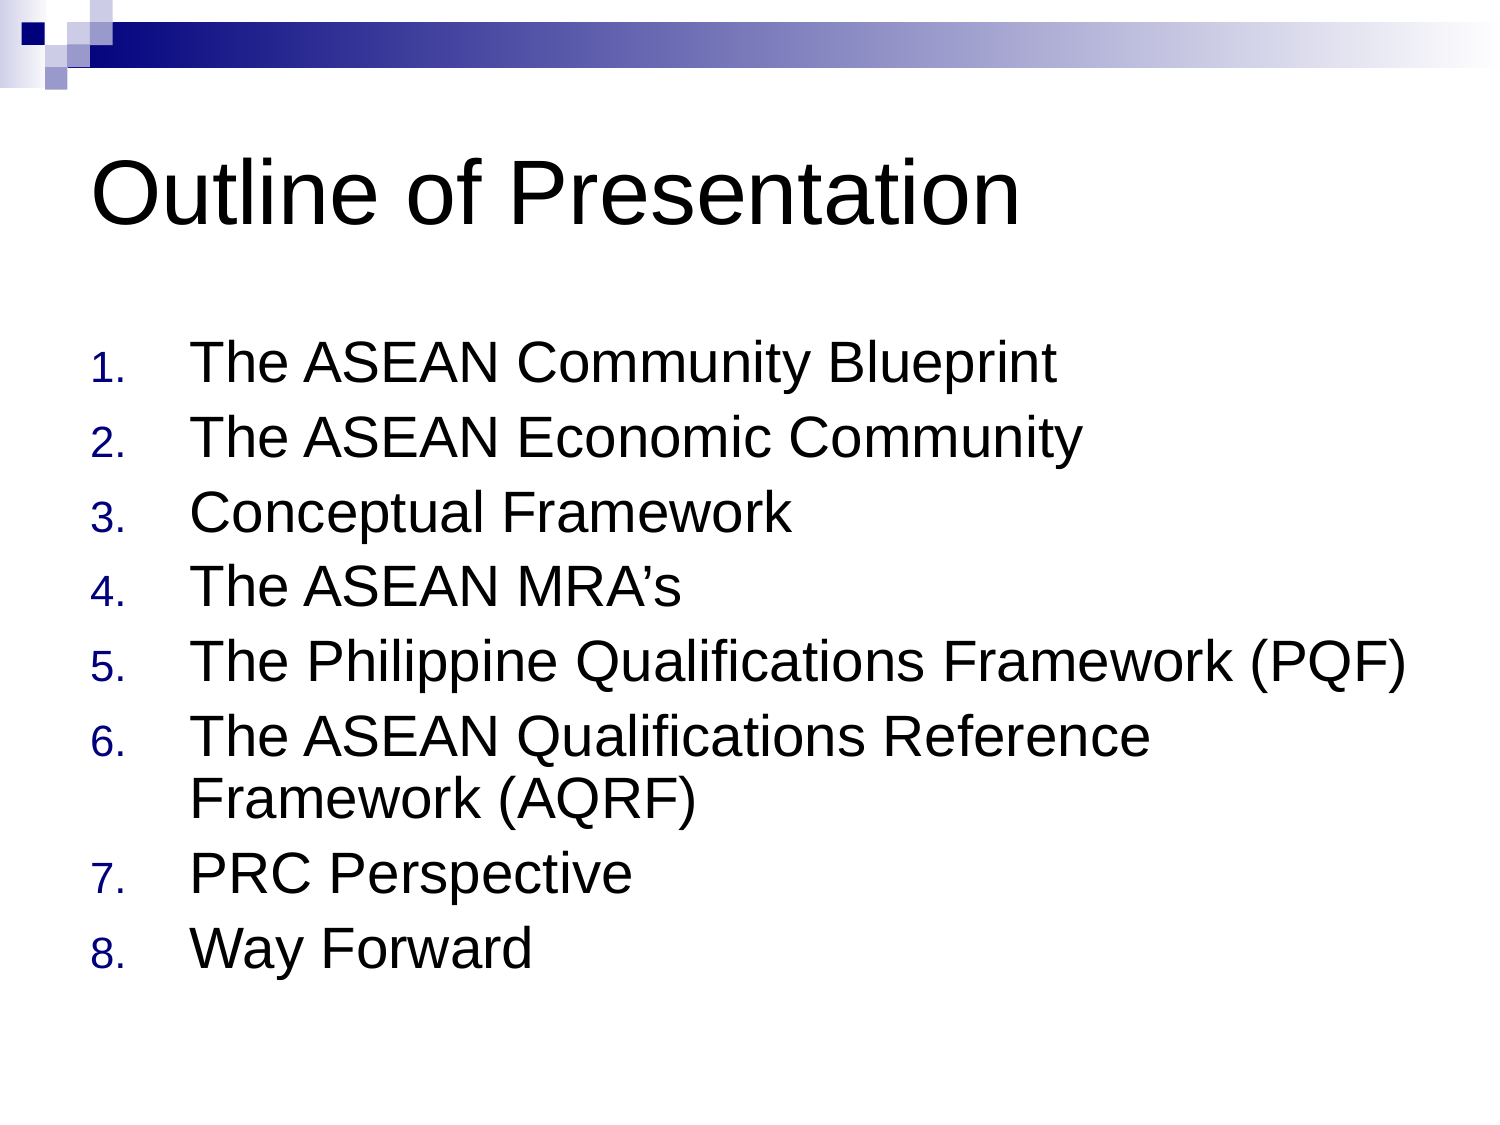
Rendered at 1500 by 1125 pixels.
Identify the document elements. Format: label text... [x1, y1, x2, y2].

title Outline of Presentation [74, 74, 1426, 301]
list The ASEAN Community Blueprint The ASEAN Economic Community Conceptual Framework The ASEAN MRA’s The Philippine Qualifications Framework (PQF) The ASEAN Qualifications Reference Framework (AQRF) PRC Perspective Way Forward [74, 324, 1426, 963]
